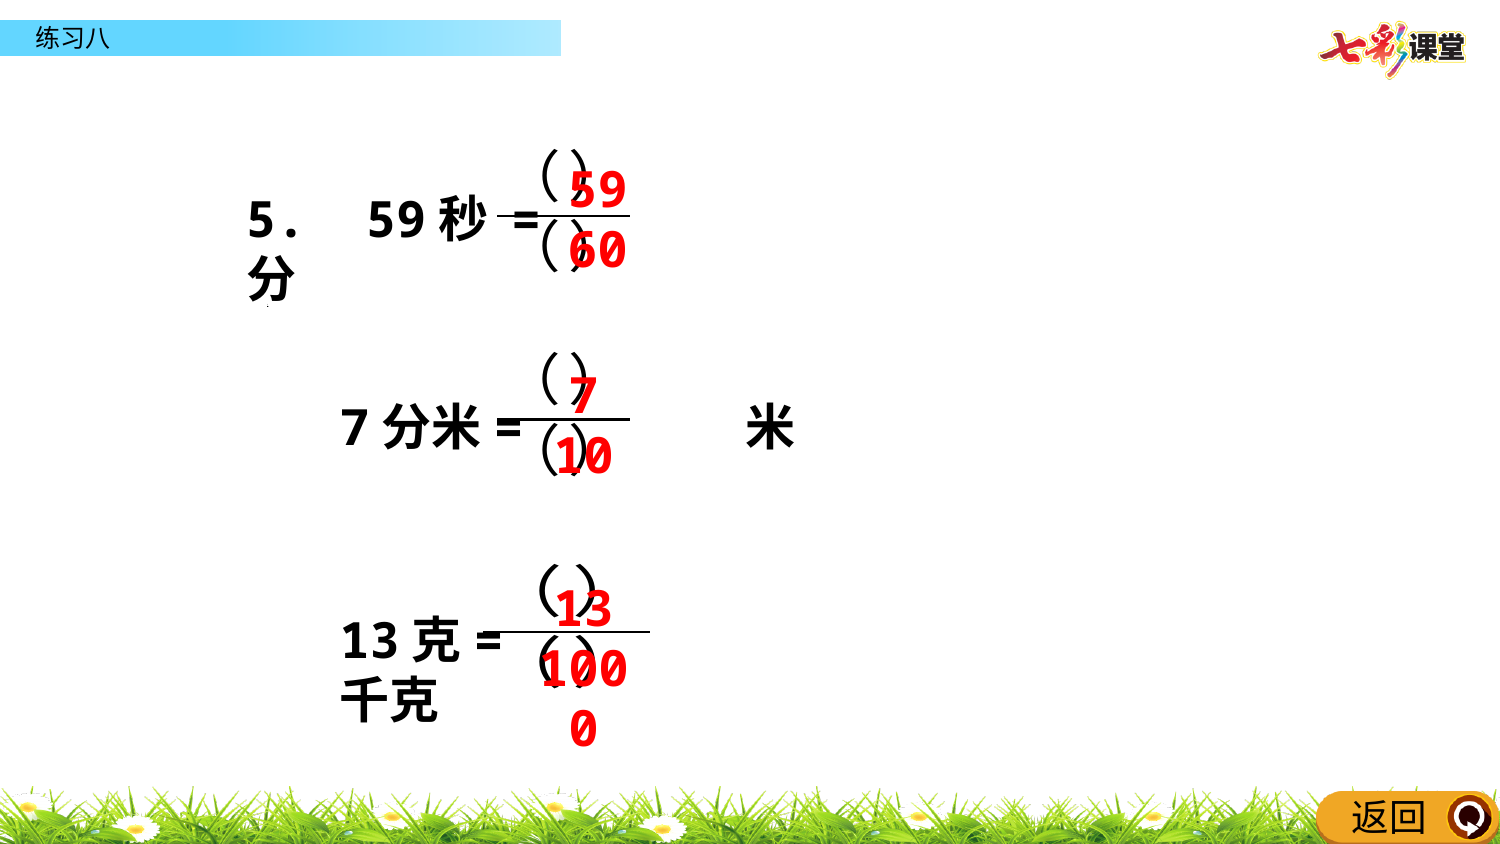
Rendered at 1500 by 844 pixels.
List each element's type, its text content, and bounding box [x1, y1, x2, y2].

picture [1316, 20, 1468, 80]
picture [0, 786, 1500, 844]
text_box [324, 350, 845, 485]
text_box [324, 563, 845, 698]
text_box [231, 147, 798, 282]
text_box 13 1000 [513, 706, 654, 764]
